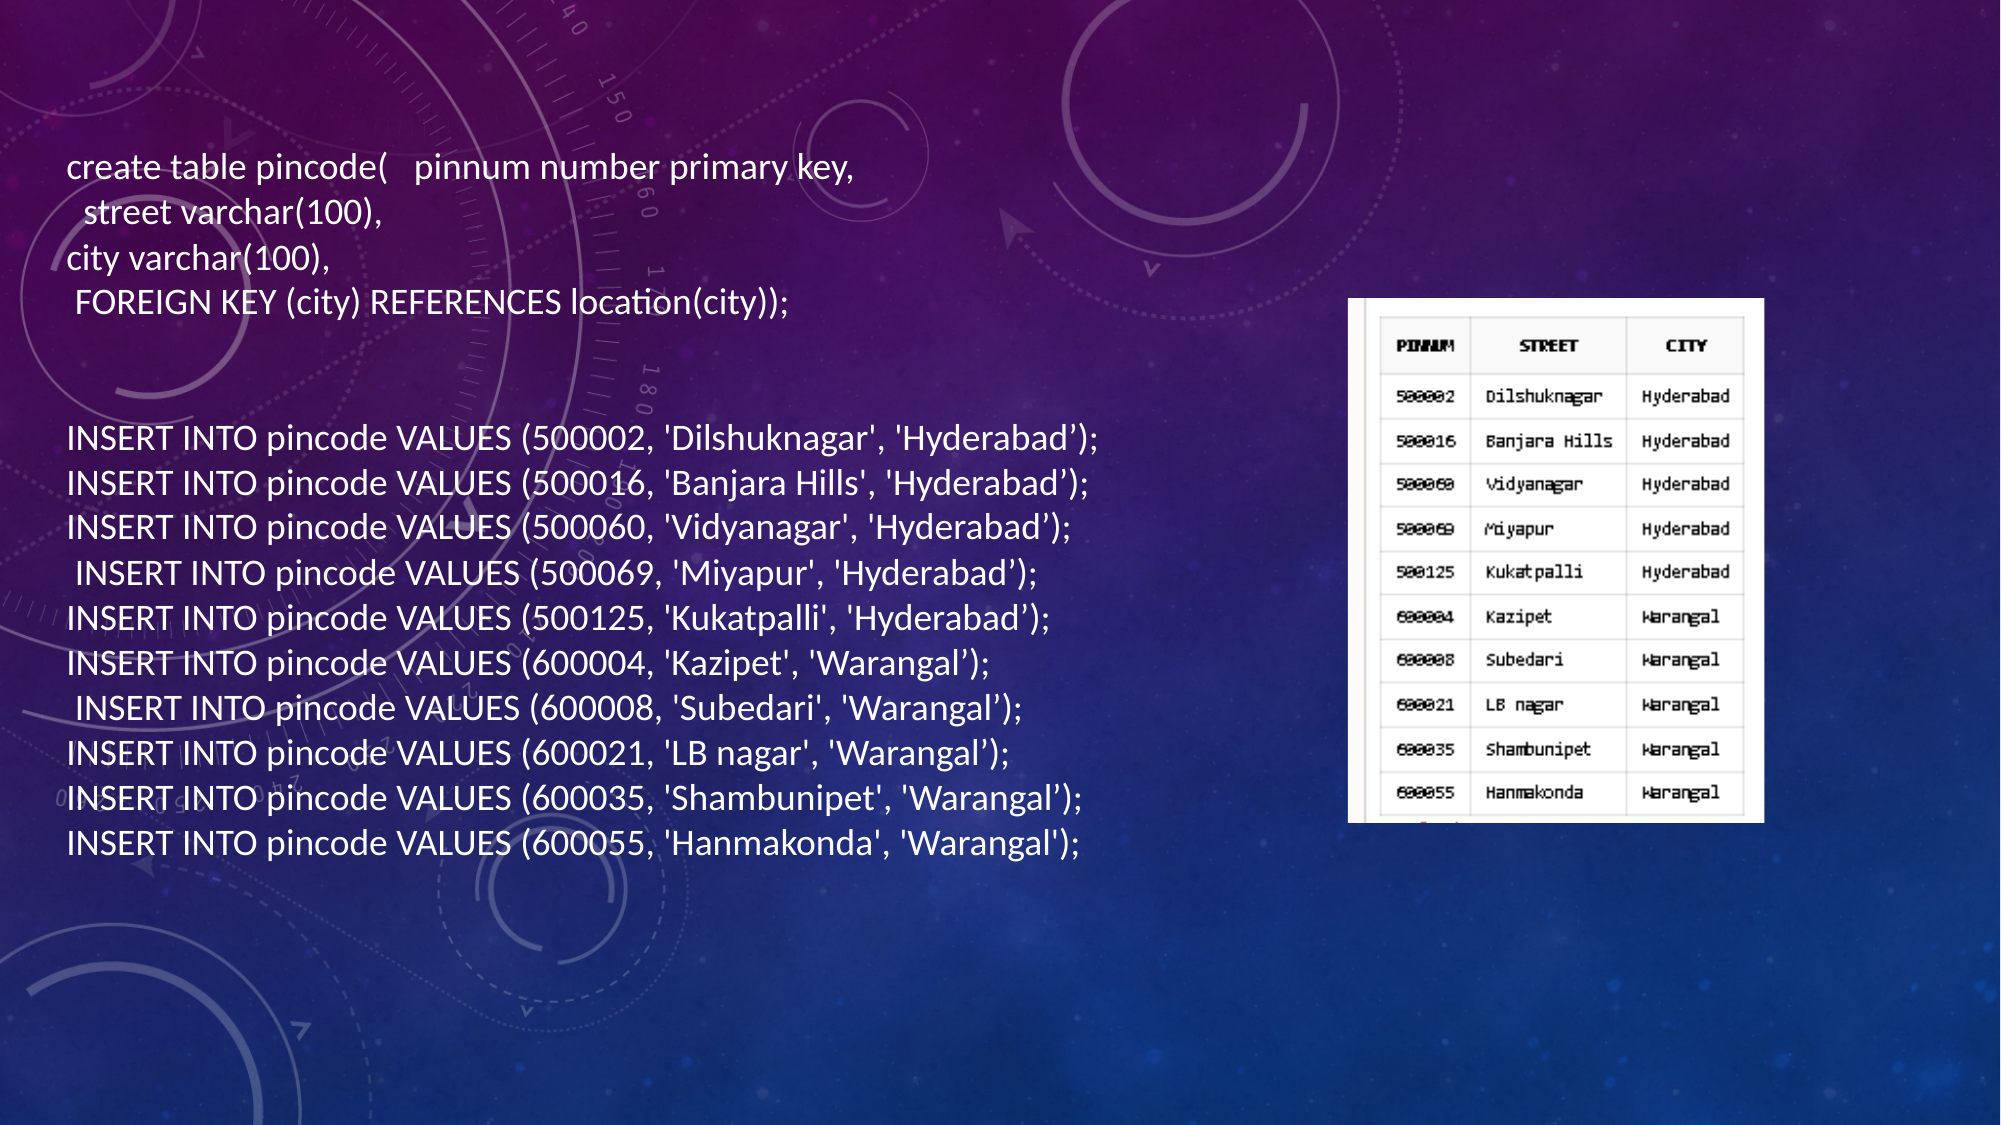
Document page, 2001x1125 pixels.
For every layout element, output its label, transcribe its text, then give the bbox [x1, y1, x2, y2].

text_box create table pincode( pinnum number primary key, street varchar(100), city varchar(100), FOREIGN KEY (city) REFERENCES location(city)); INSERT INTO pincode VALUES (500002, 'Dilshuknagar', 'Hyderabad’); INSERT INTO pincode VALUES (500016, 'Banjara Hills', 'Hyderabad’); INSERT INTO pincode VALUES (500060, 'Vidyanagar', 'Hyderabad’); INSERT INTO pincode VALUES (500069, 'Miyapur', 'Hyderabad’); INSERT INTO pincode VALUES (500125, 'Kukatpalli', 'Hyderabad’); INSERT INTO pincode VALUES (600004, 'Kazipet', 'Warangal’); INSERT INTO pincode VALUES (600008, 'Subedari', 'Warangal’); INSERT INTO pincode VALUES (600021, 'LB nagar', 'Warangal’); INSERT INTO pincode VALUES (600035, 'Shambunipet', 'Warangal’); INSERT INTO pincode VALUES (600055, 'Hanmakonda', 'Warangal'); [51, 135, 1519, 870]
picture [0, 0, 2001, 1125]
